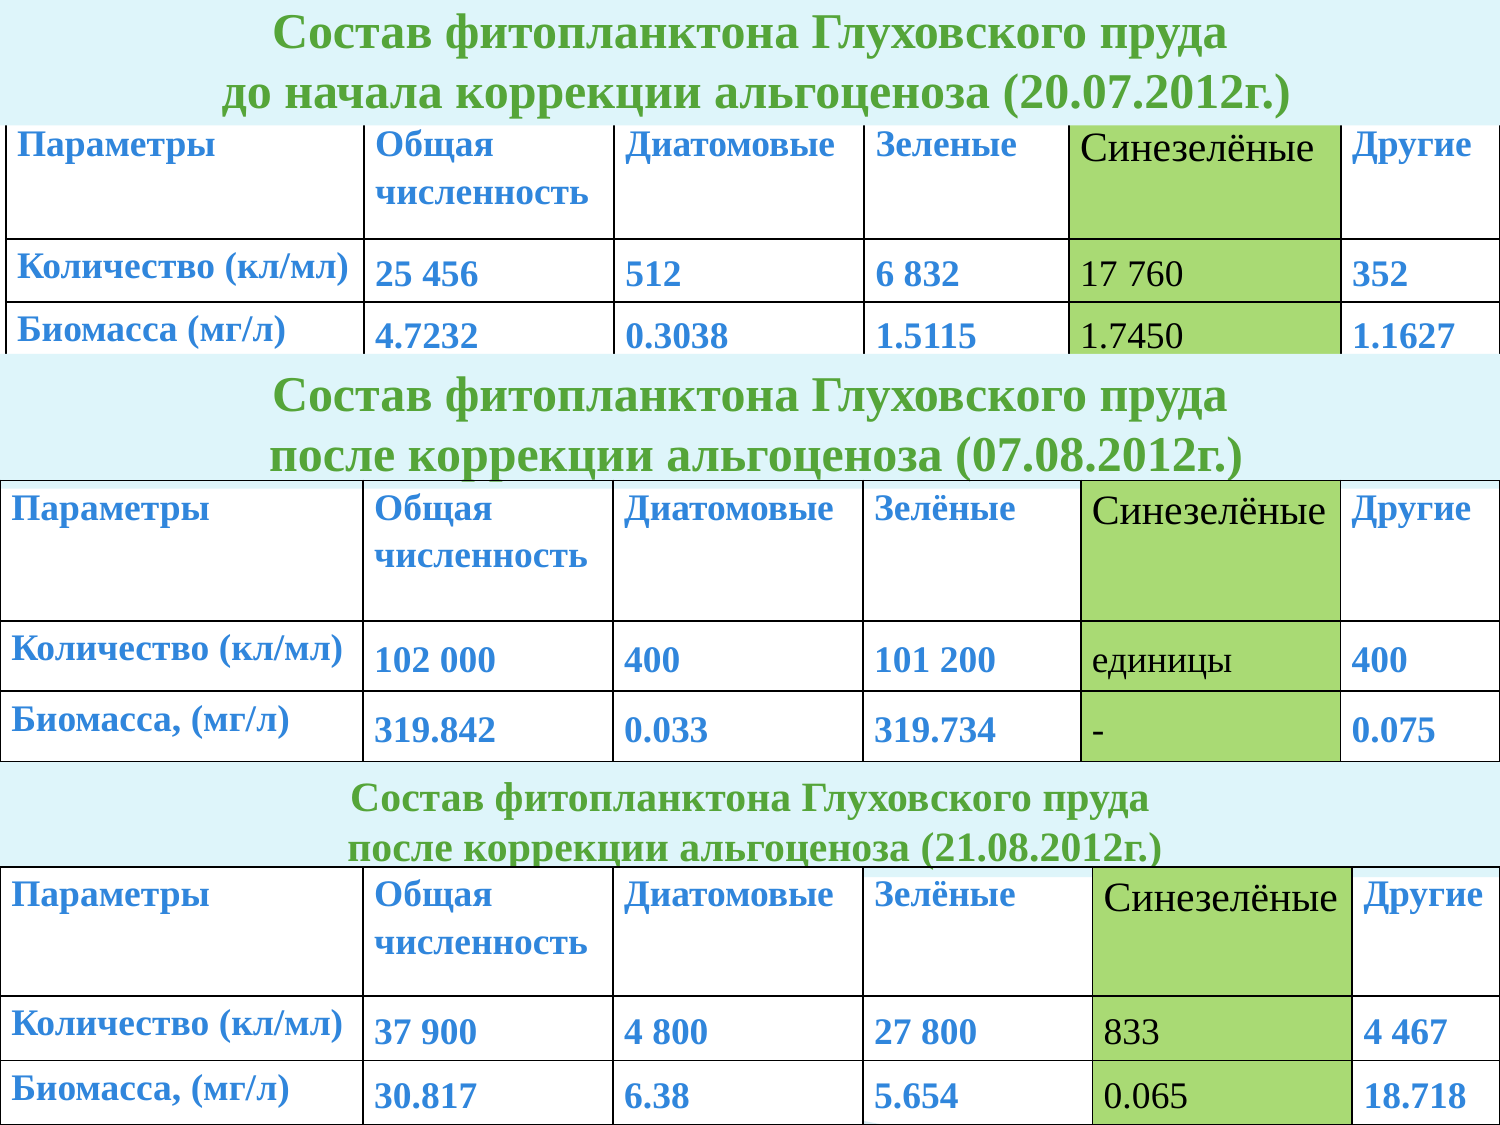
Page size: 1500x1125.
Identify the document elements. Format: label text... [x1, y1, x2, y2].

table_cell 37 900 [364, 997, 612, 1060]
table_cell 4 800 [614, 997, 862, 1060]
table_cell 4 467 [1353, 997, 1499, 1060]
table_cell 833 [1093, 997, 1351, 1060]
table_cell 1.1627 [1342, 303, 1499, 353]
table_header Параметры [1, 481, 362, 620]
table_cell Биомасса, (мг/л) [1, 1061, 362, 1124]
table_header Общая численность [364, 868, 612, 995]
table_cell 17 760 [1070, 240, 1340, 301]
table_cell - [1082, 692, 1340, 761]
table_cell 1.5115 [865, 303, 1068, 353]
text_box Состав фитопланктона Глуховского пруда до начала коррекции альгоценоза (20.07.2012г.) [0, 0, 1500, 126]
table_cell 0.3038 [615, 303, 863, 353]
table_cell 101 200 [864, 622, 1080, 690]
table_header Параметры [7, 126, 363, 238]
table_cell 319.842 [364, 692, 612, 761]
table_header Синезелёные [1093, 868, 1351, 995]
text_box Состав фитопланктона Глуховского пруда после коррекции альгоценоза (07.08.2012г.) [0, 353, 1500, 480]
table_header Другие [1353, 868, 1499, 995]
table_cell 319.734 [864, 692, 1080, 761]
table_cell 25 456 [365, 240, 613, 301]
table_header Диатомовые [614, 481, 862, 620]
table_cell 5.654 [864, 1061, 1092, 1124]
table_header Диатомовые [614, 868, 862, 995]
table_header Диатомовые [615, 126, 863, 238]
table_header Зелёные [864, 868, 1092, 995]
table_header Общая численность [364, 481, 612, 620]
table_cell 6.38 [614, 1061, 862, 1124]
text_box Состав фитопланктона Глуховского пруда после коррекции альгоценоза (21.08.2012г.) [0, 762, 1500, 866]
table_cell Количество (кл/мл) [1, 997, 362, 1060]
table_cell 6 832 [865, 240, 1068, 301]
table_cell 4.7232 [365, 303, 613, 353]
table_cell 400 [1341, 622, 1499, 690]
table_header Другие [1342, 126, 1499, 238]
table_cell 27 800 [864, 997, 1092, 1060]
table_cell Количество (кл/мл) [7, 240, 363, 301]
table_header Параметры [1, 868, 362, 995]
table_cell 512 [615, 240, 863, 301]
table_cell 18.718 [1353, 1061, 1499, 1124]
table_cell 0.075 [1341, 692, 1499, 761]
table_header Общая численность [365, 126, 613, 238]
table_cell 102 000 [364, 622, 612, 690]
table_cell Биомасса, (мг/л) [1, 692, 362, 761]
table_cell 1.7450 [1070, 303, 1340, 353]
table_header Другие [1341, 481, 1499, 620]
table_cell Биомасса (мг/л) [7, 303, 363, 353]
table_cell 0.065 [1093, 1061, 1351, 1124]
table_cell Количество (кл/мл) [1, 622, 362, 690]
table_header Синезелёные [1082, 481, 1340, 620]
table_cell единицы [1082, 622, 1340, 690]
table_header Зеленые [865, 126, 1068, 238]
table_cell 0.033 [614, 692, 862, 761]
table_cell 352 [1342, 240, 1499, 301]
table_cell 30.817 [364, 1061, 612, 1124]
table_header Зелёные [864, 481, 1080, 620]
table_header Синезелёные [1070, 126, 1340, 238]
table_cell 400 [614, 622, 862, 690]
